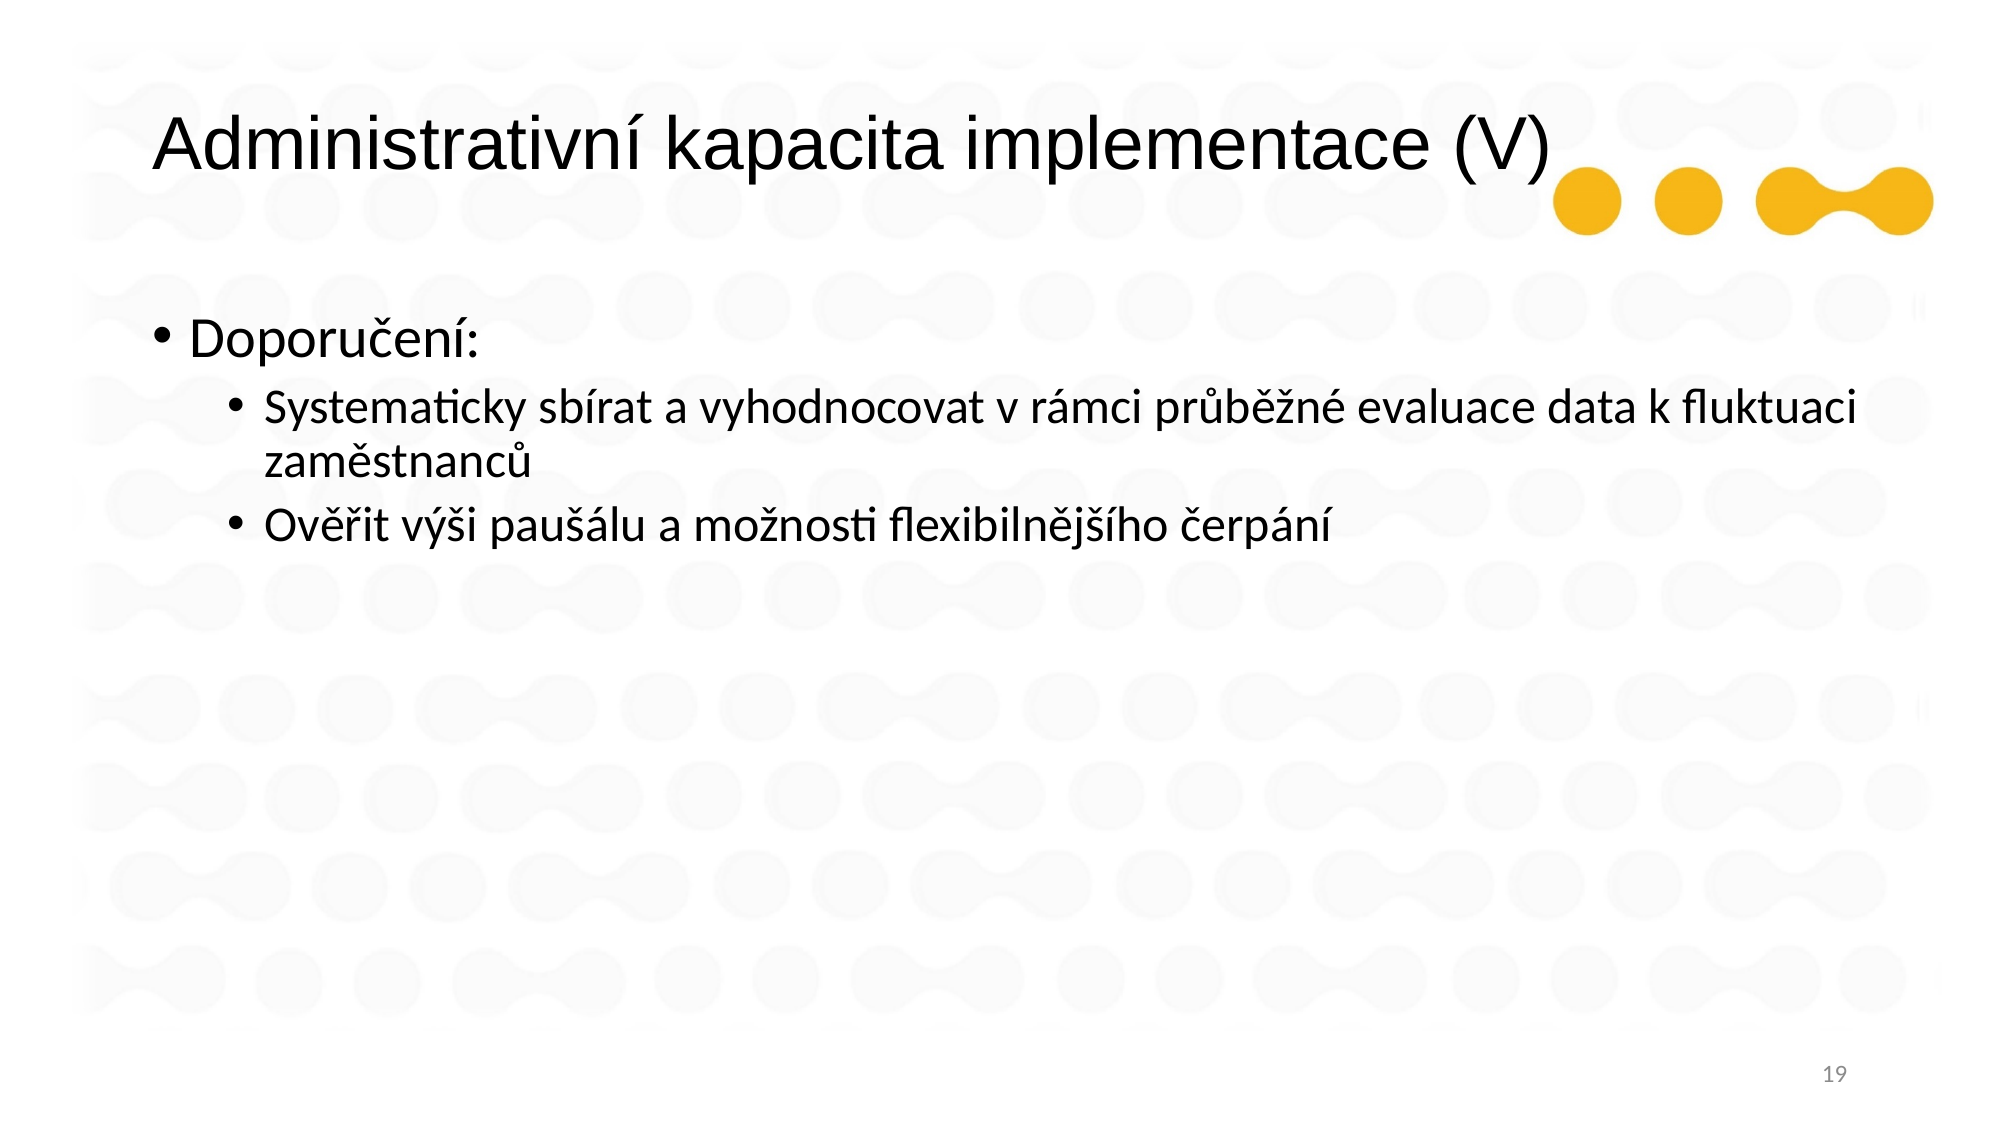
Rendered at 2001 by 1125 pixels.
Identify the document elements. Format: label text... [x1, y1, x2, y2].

slide_number 19 [1412, 1042, 1863, 1103]
list Doporučení: Systematicky sbírat a vyhodnocovat v rámci průběžné evaluace data k fluktuaci zaměstnanců Ověřit výši paušálu a možnosti flexibilnějšího čerpání [137, 299, 1880, 1014]
picture [100, 70, 1943, 1004]
title Administrativní kapacita implementace (V) [137, 36, 1863, 255]
